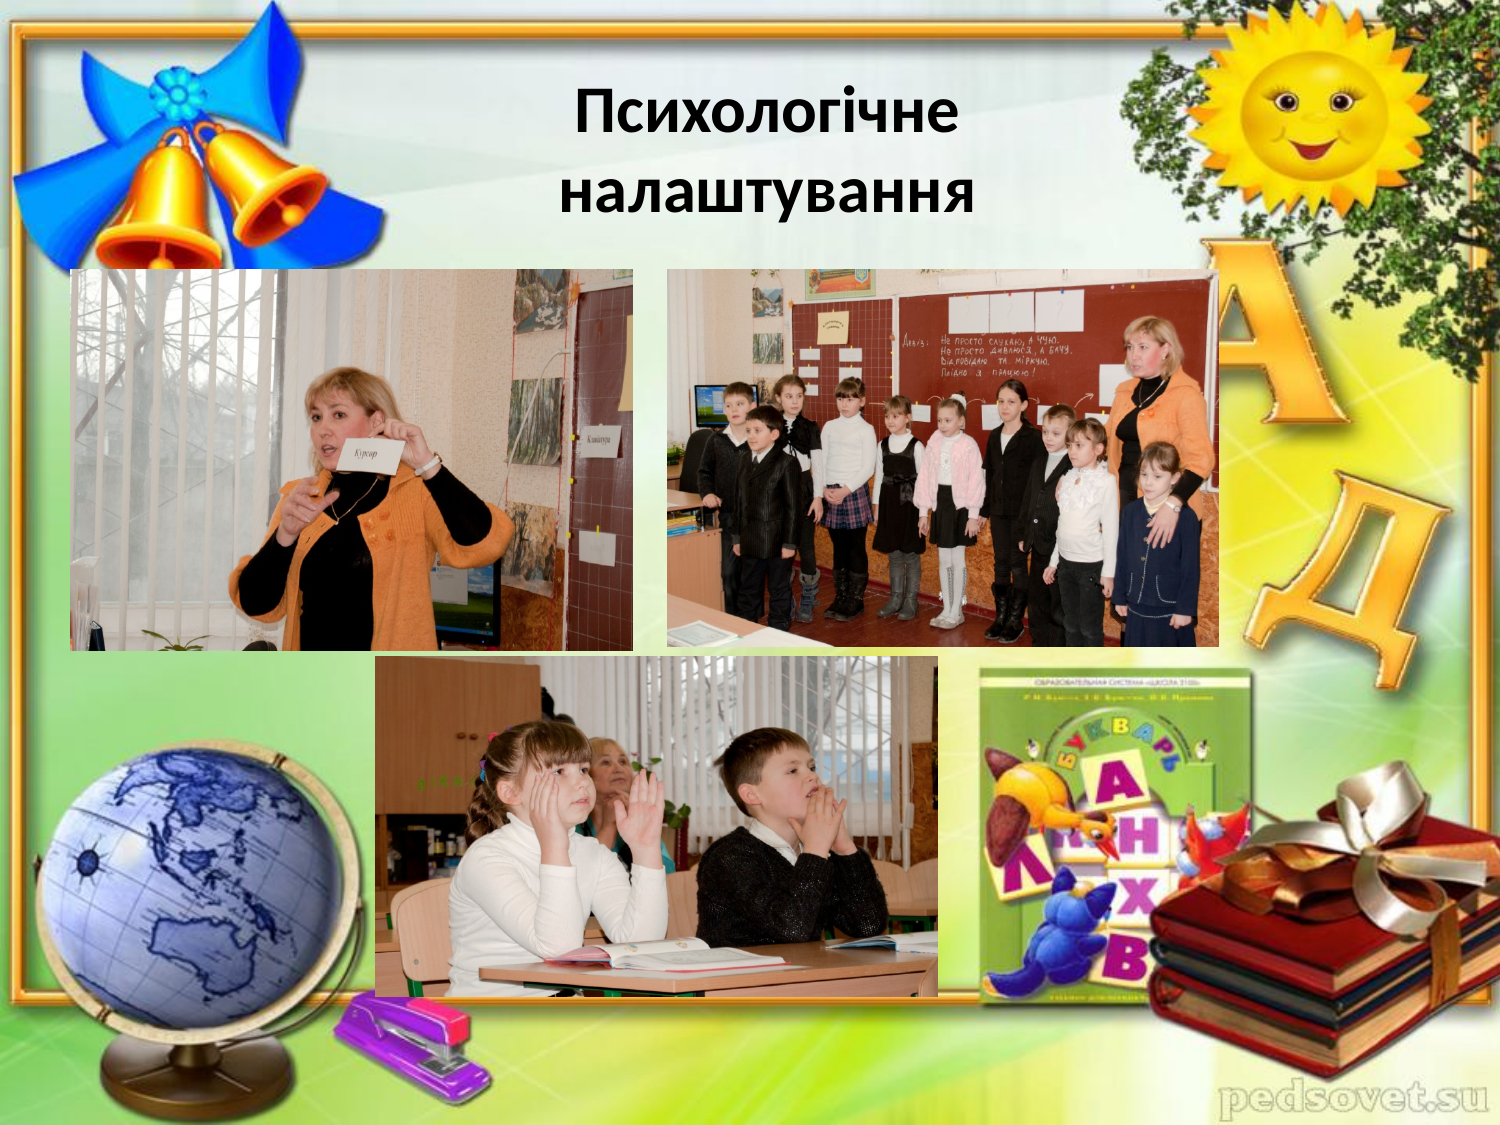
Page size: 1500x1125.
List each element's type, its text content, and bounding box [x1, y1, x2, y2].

picture [0, 0, 1500, 1125]
title Психологічне налаштування [363, 58, 1173, 233]
